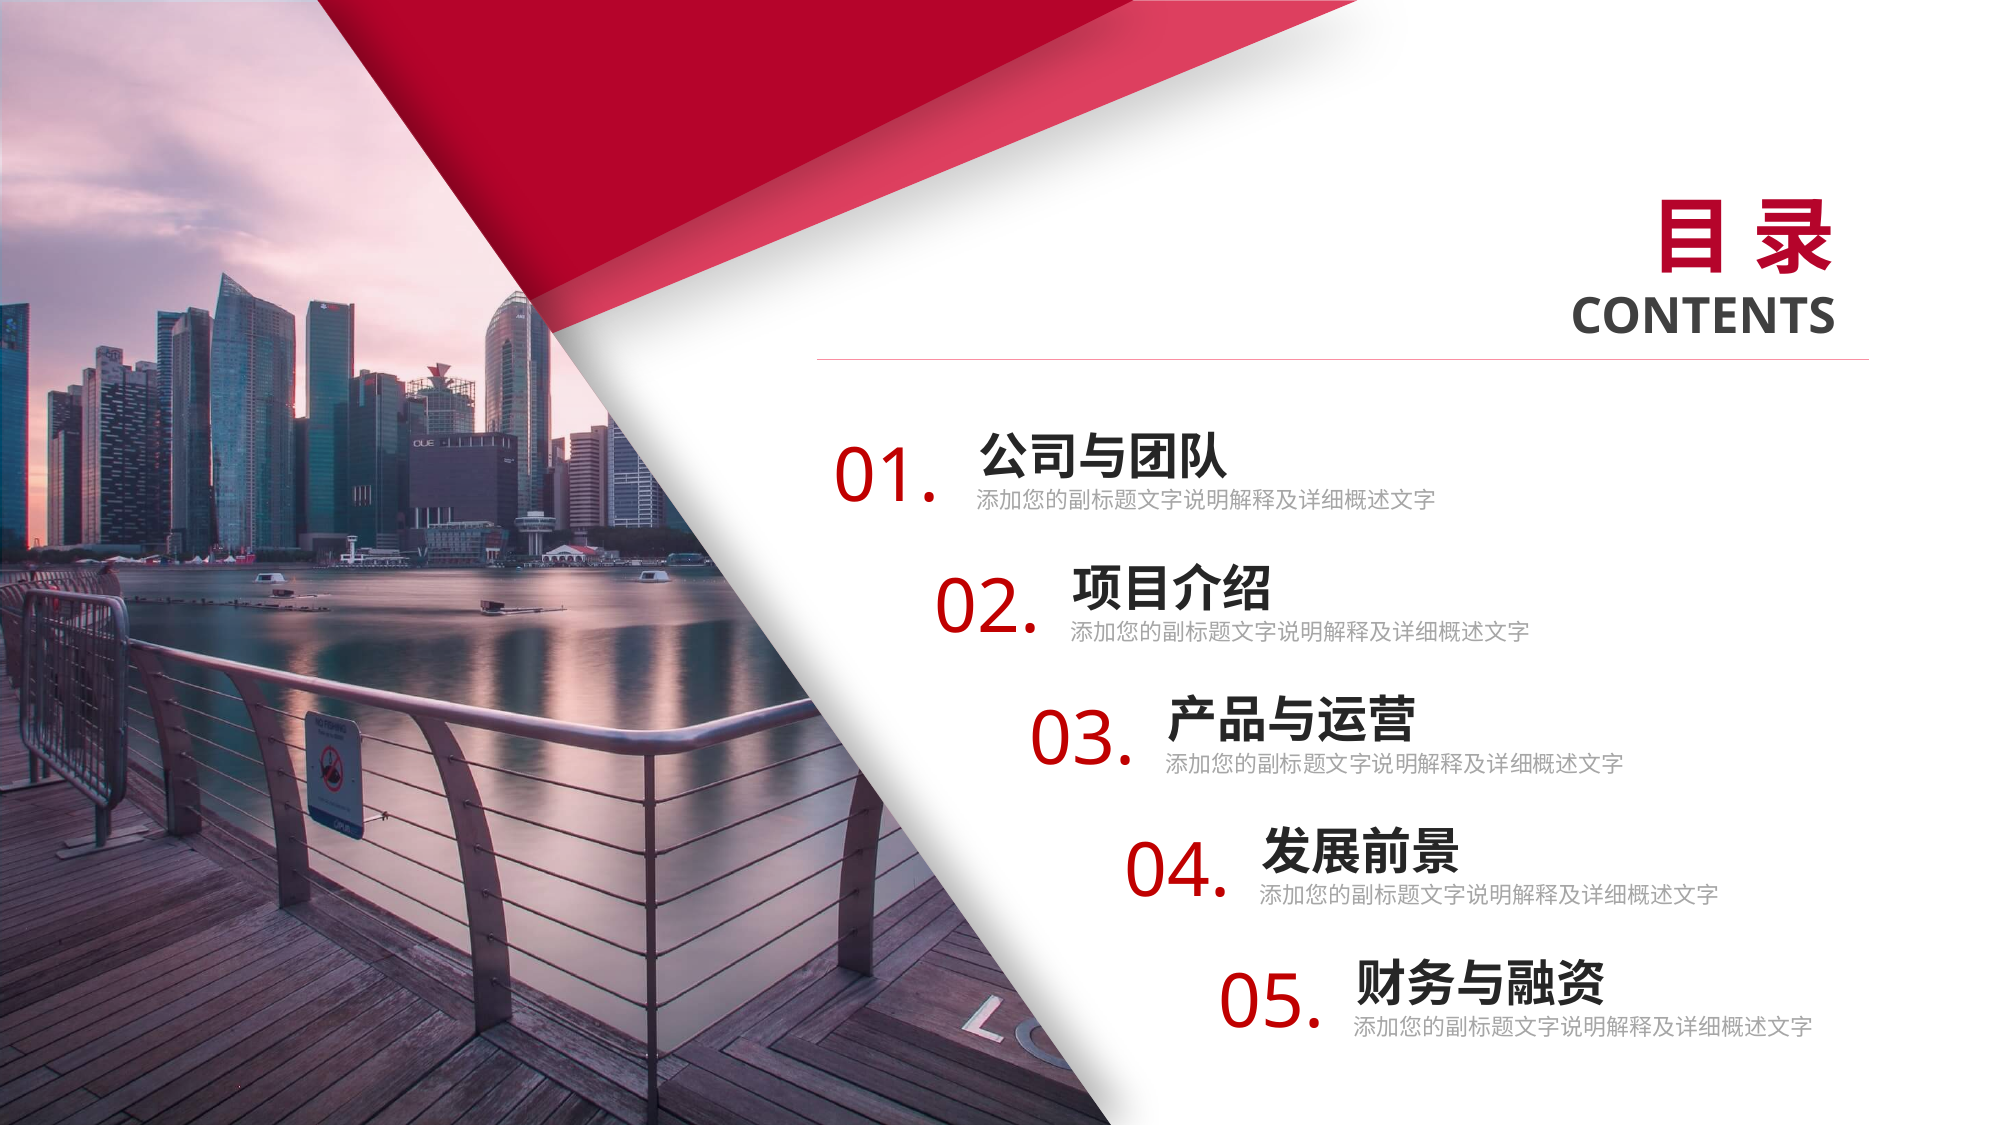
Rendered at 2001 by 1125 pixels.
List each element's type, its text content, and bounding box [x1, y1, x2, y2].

text_box [1, 1, 1113, 1125]
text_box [1010, 680, 1780, 789]
text_box [369, 0, 1135, 283]
text_box 目 录 CONTENTS [1555, 175, 1851, 351]
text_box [821, 417, 1591, 525]
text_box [1199, 943, 1969, 1052]
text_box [1104, 812, 1874, 920]
text_box [600, 0, 1358, 315]
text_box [916, 548, 1686, 657]
